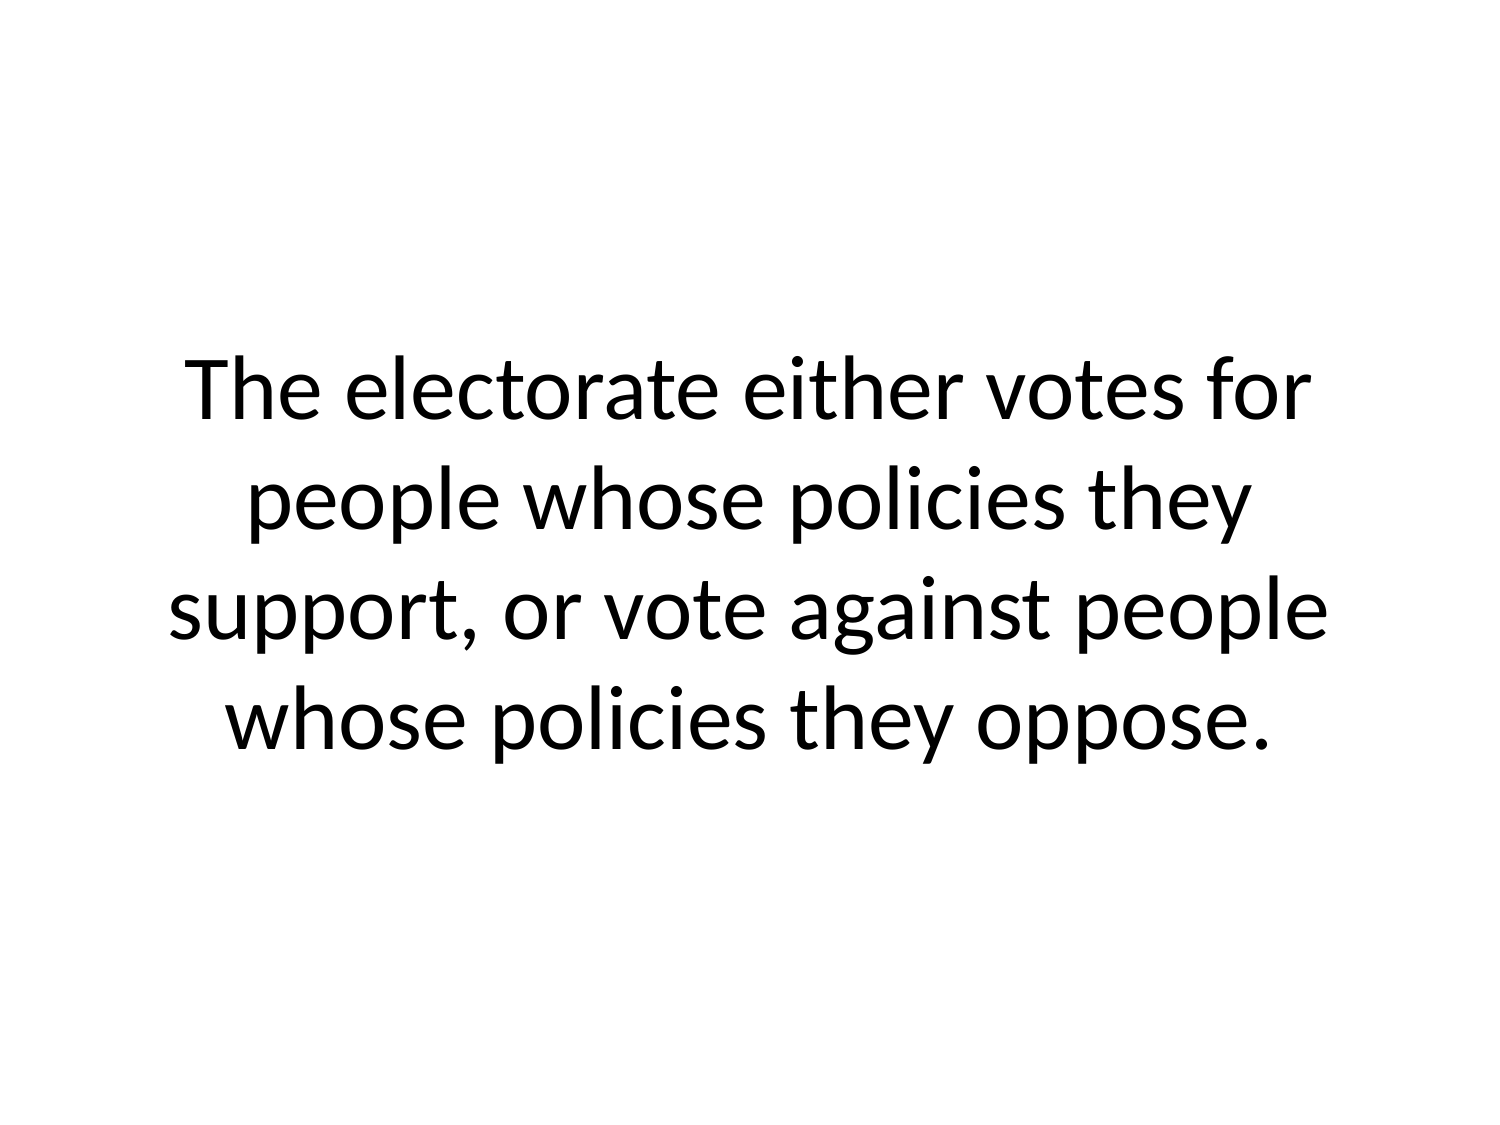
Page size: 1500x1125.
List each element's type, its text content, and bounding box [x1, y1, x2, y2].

title The electorate either votes for people whose policies they support, or vote against people whose policies they oppose. [74, 44, 1426, 1051]
